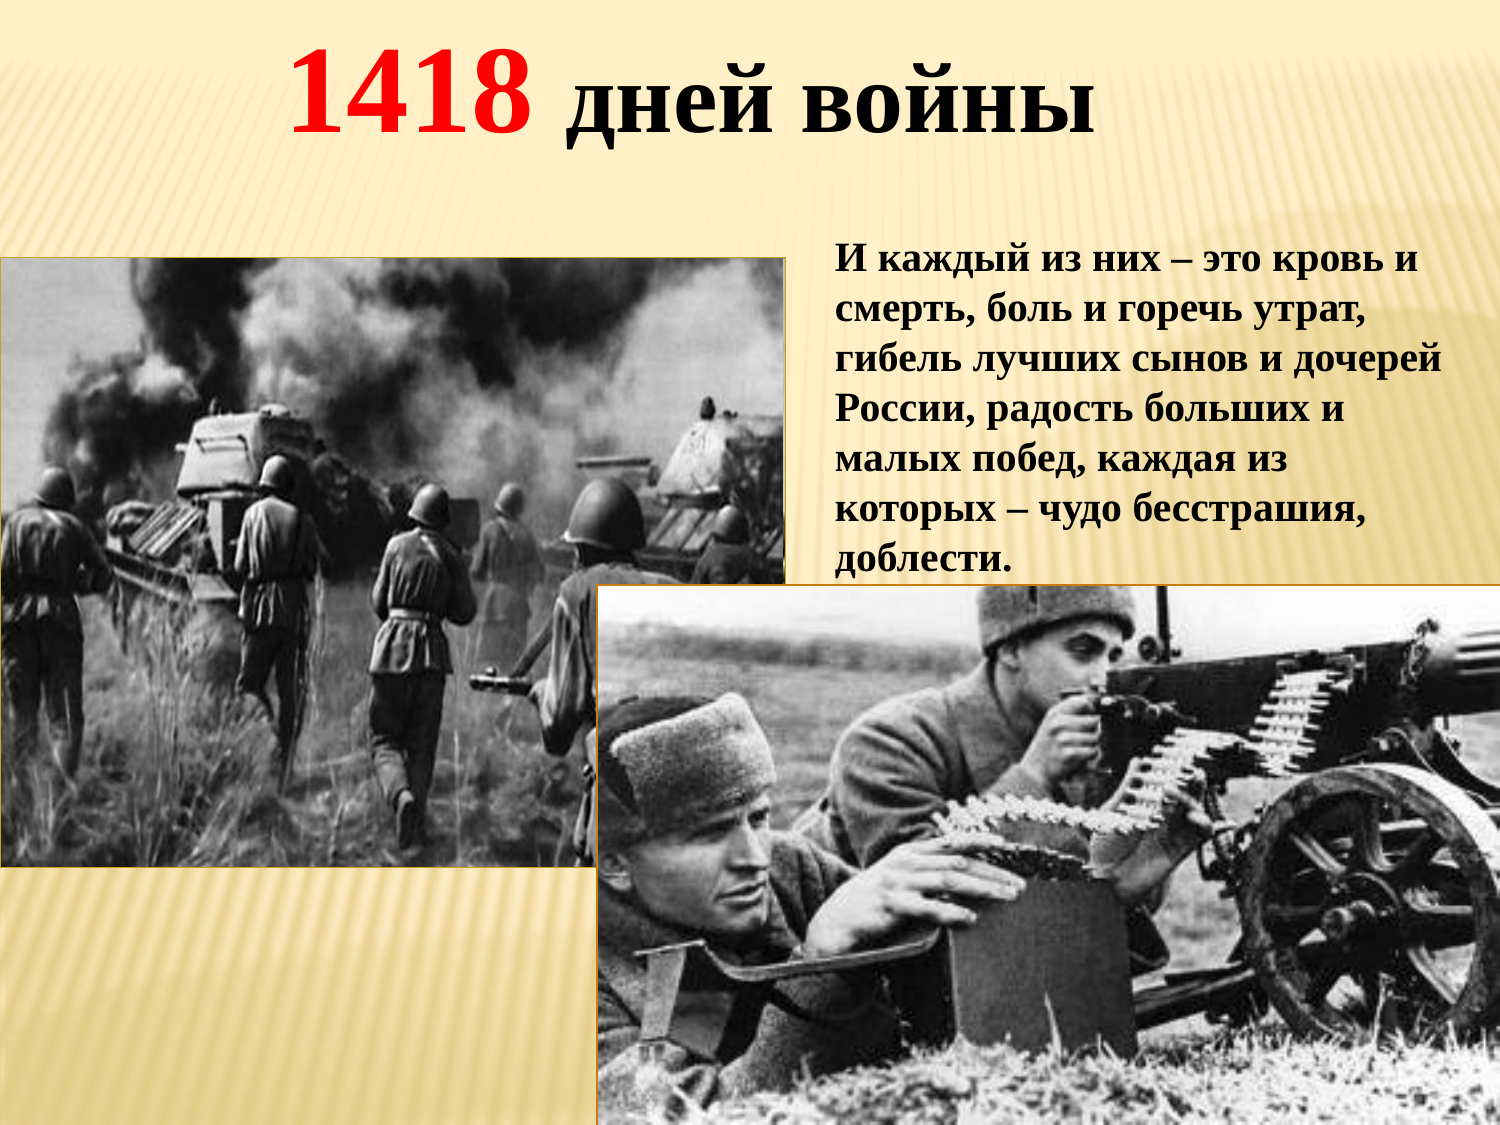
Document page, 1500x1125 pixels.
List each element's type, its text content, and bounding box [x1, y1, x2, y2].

text_box И каждый из них – это кровь и смерть, боль и горечь утрат, гибель лучших сынов и дочерей России, радость больших и малых побед, каждая из которых – чудо бесстрашия, доблести. [820, 222, 1465, 583]
picture [0, 257, 1500, 1125]
text_box [738, 187, 1500, 355]
text_box 1418 дней войны [269, 0, 1278, 165]
